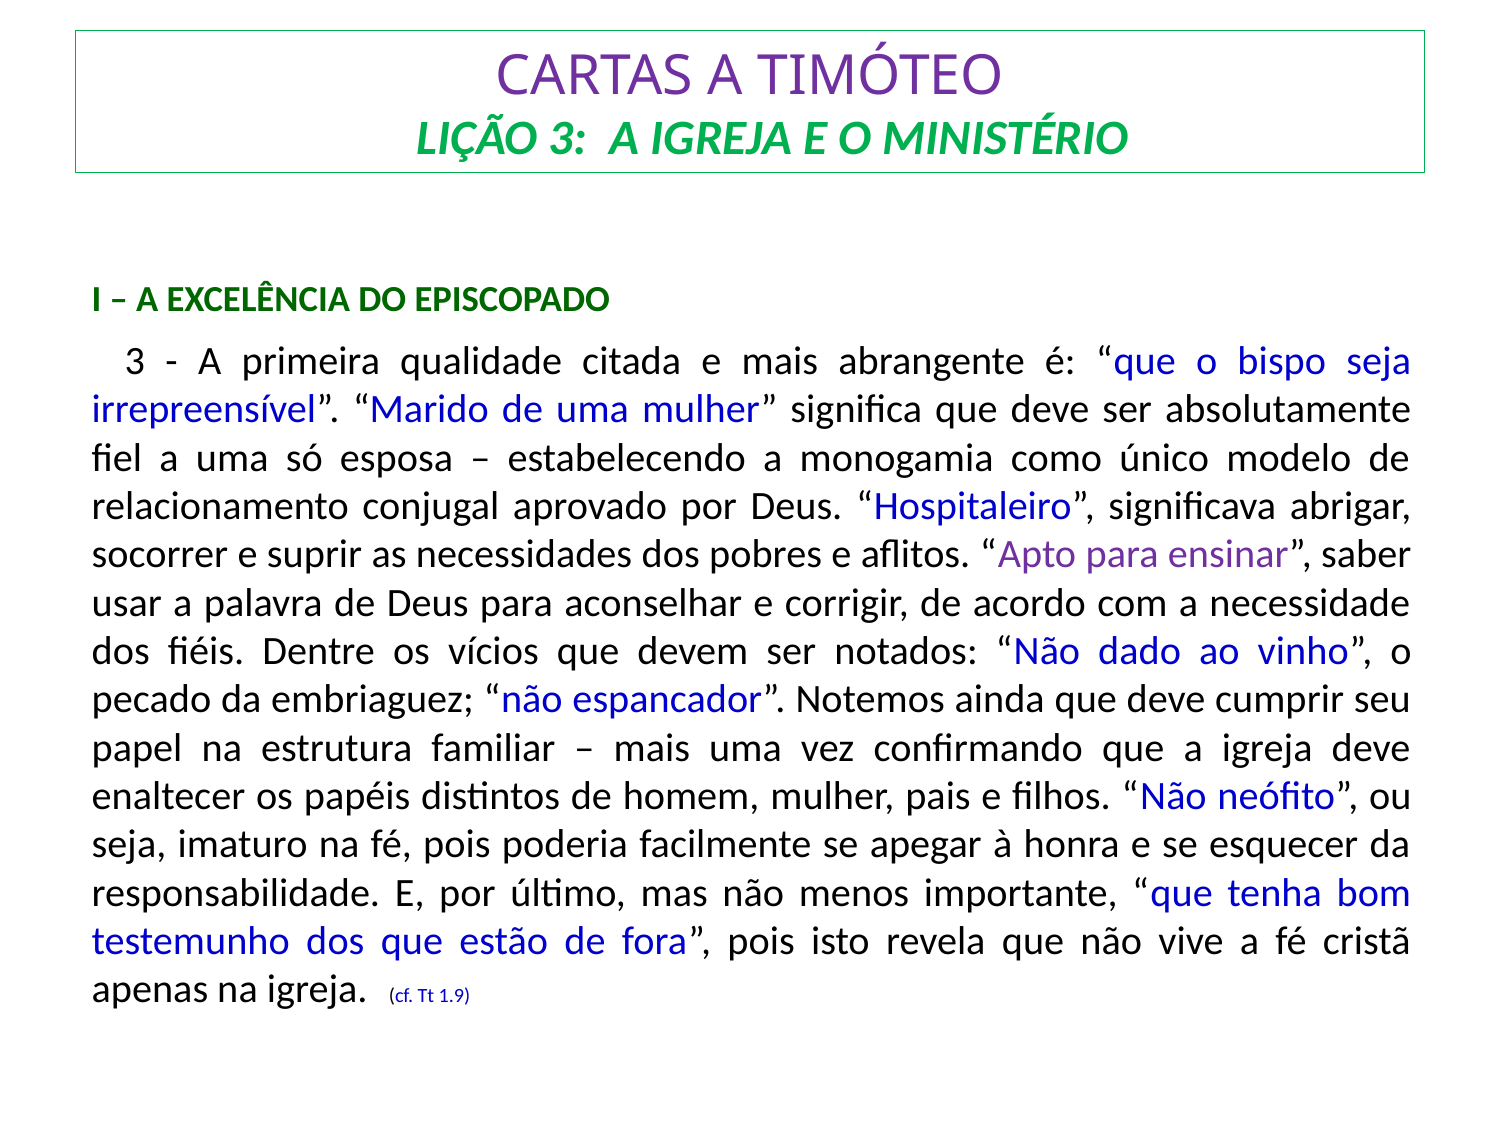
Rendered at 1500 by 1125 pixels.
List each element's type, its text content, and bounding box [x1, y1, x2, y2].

title CARTAS A TIMÓTEO LIÇÃO 3: A IGREJA E O MINISTÉRIO [75, 30, 1425, 173]
list I – A EXCELÊNCIA DO EPISCOPADO 3 - A primeira qualidade citada e mais abrangente é: “que o bispo seja irrepreensível”. “Marido de uma mulher” significa que deve ser absolutamente fiel a uma só esposa – estabelecendo a monogamia como único modelo de relacionamento conjugal aprovado por Deus. “Hospitaleiro”, significava abrigar, socorrer e suprir as necessidades dos pobres e aflitos. “Apto para ensinar”, saber usar a palavra de Deus para aconselhar e corrigir, de acordo com a necessidade dos fiéis. Dentre os vícios que devem ser notados: “Não dado ao vinho”, o pecado da embriaguez; “não espancador”. Notemos ainda que deve cumprir seu papel na estrutura familiar – mais uma vez confirmando que a igreja deve enaltecer os papéis distintos de homem, mulher, pais e filhos. “Não neófito”, ou seja, imaturo na fé, pois poderia facilmente se apegar à honra e se esquecer da responsabilidade. E, por último, mas não menos importante, “que tenha bom testemunho dos que estão de fora”, pois isto revela que não vive a fé cristã apenas na igreja. (cf. Tt 1.9) [76, 267, 1427, 1059]
